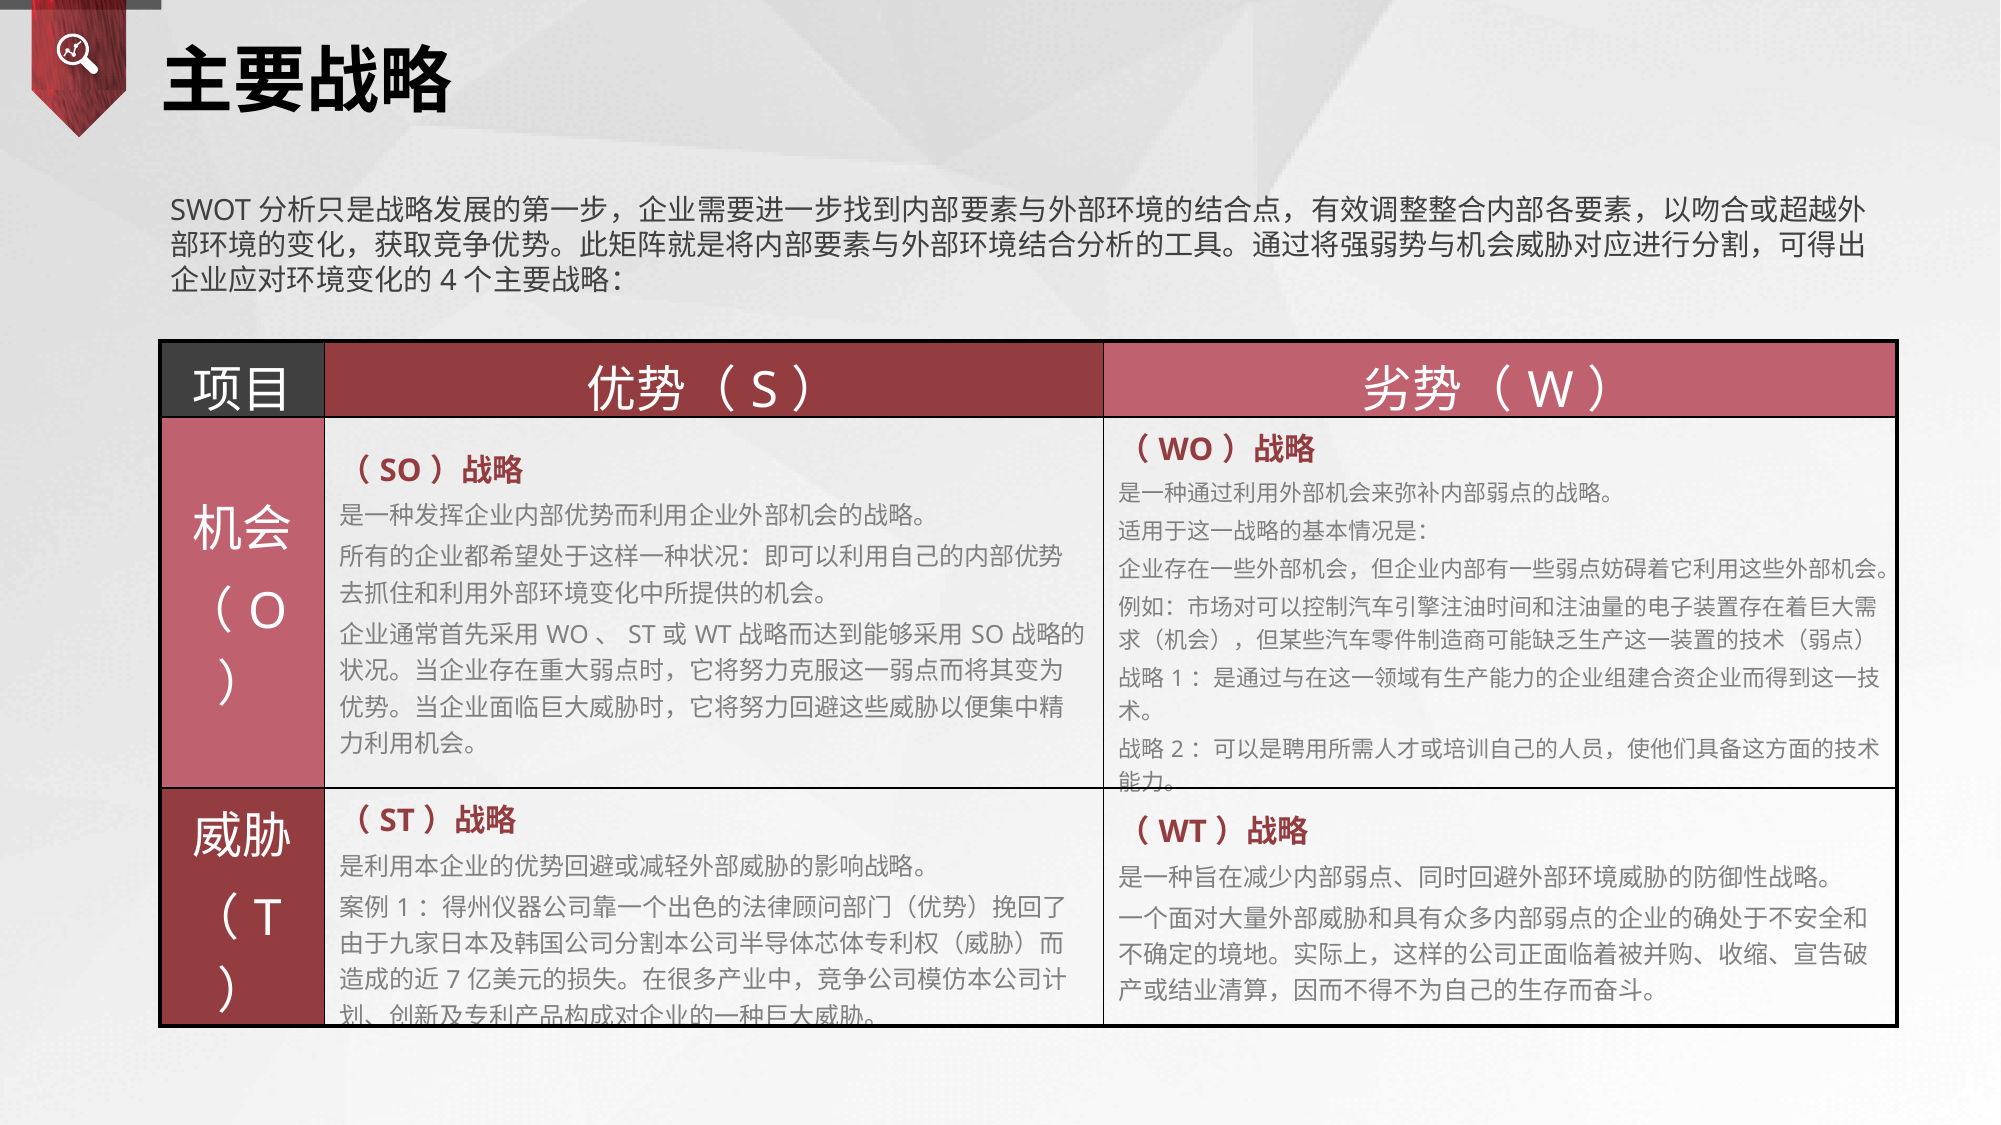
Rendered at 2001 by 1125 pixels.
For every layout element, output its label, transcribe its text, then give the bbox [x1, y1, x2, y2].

text_box SWOT分析只是战略发展的第一步，企业需要进一步找到内部要素与外部环境的结合点，有效调整整合内部各要素，以吻合或超越外部环境的变化，获取竞争优势。此矩阵就是将内部要素与外部环境结合分析的工具。通过将强弱势与机会威胁对应进行分割，可得出企业应对环境变化的4个主要战略： [155, 183, 1900, 304]
picture [0, 0, 2001, 1125]
text_box 主要战略 [149, 28, 1047, 128]
table_cell （ST）战略 是利用本企业的优势回避或减轻外部威胁的影响战略。 案例1：得州仪器公司靠一个出色的法律顾问部门（优势）挽回了由于九家日本及韩国公司分割本公司半导体芯体专利权（威胁）而造成的近7亿美元的损失。在很多产业中，竞争公司模仿本公司计划、创新及专利产品构成对企业的一种巨大威胁。 [325, 789, 1103, 1024]
table_cell 威胁 （T） [162, 789, 324, 1024]
table_header 项目 [162, 343, 324, 416]
table_cell （WO）战略 是一种通过利用外部机会来弥补内部弱点的战略。 适用于这一战略的基本情况是： 企业存在一些外部机会，但企业内部有一些弱点妨碍着它利用这些外部机会。 例如：市场对可以控制汽车引擎注油时间和注油量的电子装置存在着巨大需求（机会），但某些汽车零件制造商可能缺乏生产这一装置的技术（弱点） 战略1：是通过与在这一领域有生产能力的企业组建合资企业而得到这一技术。 战略2：可以是聘用所需人才或培训自己的人员，使他们具备这方面的技术能力。 [1104, 418, 1895, 787]
table_cell （WT）战略 是一种旨在减少内部弱点、同时回避外部环境威胁的防御性战略。 一个面对大量外部威胁和具有众多内部弱点的企业的确处于不安全和不确定的境地。实际上，这样的公司正面临着被并购、收缩、宣告破产或结业清算，因而不得不为自己的生存而奋斗。 [1104, 789, 1895, 1024]
table_header 劣势（W） [1104, 343, 1895, 416]
table_cell （SO）战略 是一种发挥企业内部优势而利用企业外部机会的战略。 所有的企业都希望处于这样一种状况：即可以利用自己的内部优势去抓住和利用外部环境变化中所提供的机会。 企业通常首先采用WO、ST或WT战略而达到能够采用SO战略的状况。当企业存在重大弱点时，它将努力克服这一弱点而将其变为优势。当企业面临巨大威胁时，它将努力回避这些威胁以便集中精力利用机会。 [325, 418, 1103, 787]
table_cell 机会 （O） [162, 418, 324, 787]
table_header 优势（S） [325, 343, 1103, 416]
